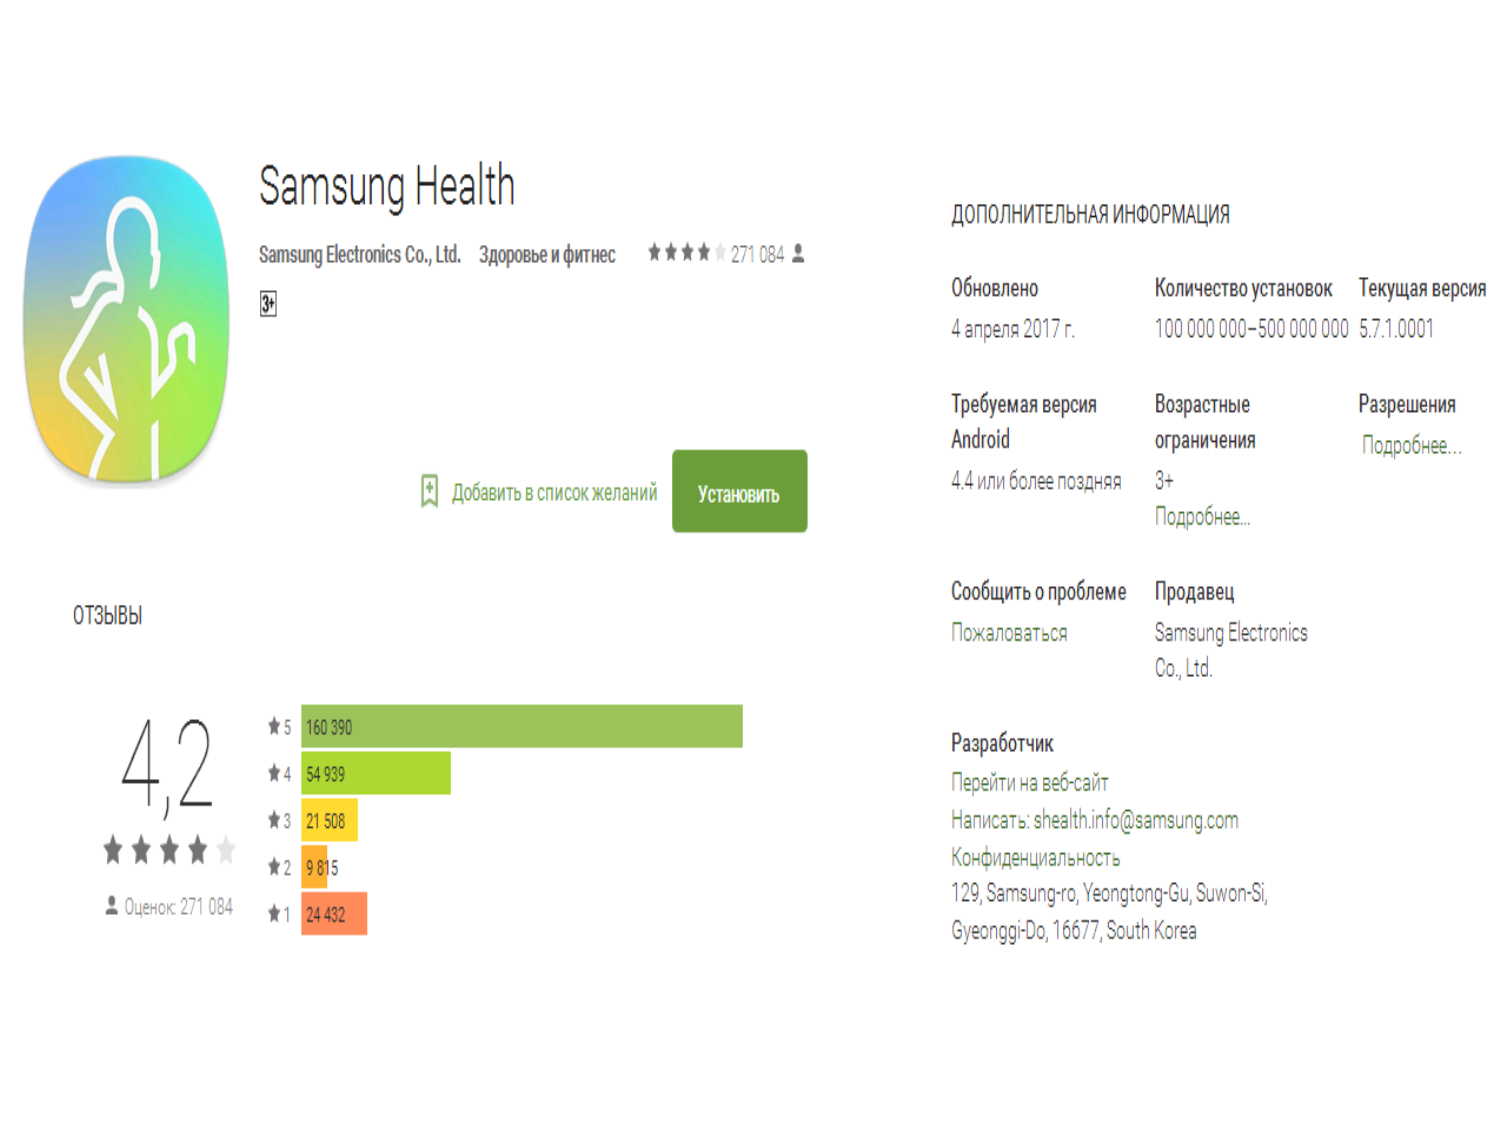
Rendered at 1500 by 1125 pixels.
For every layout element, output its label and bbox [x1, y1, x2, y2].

picture [0, 128, 1500, 973]
